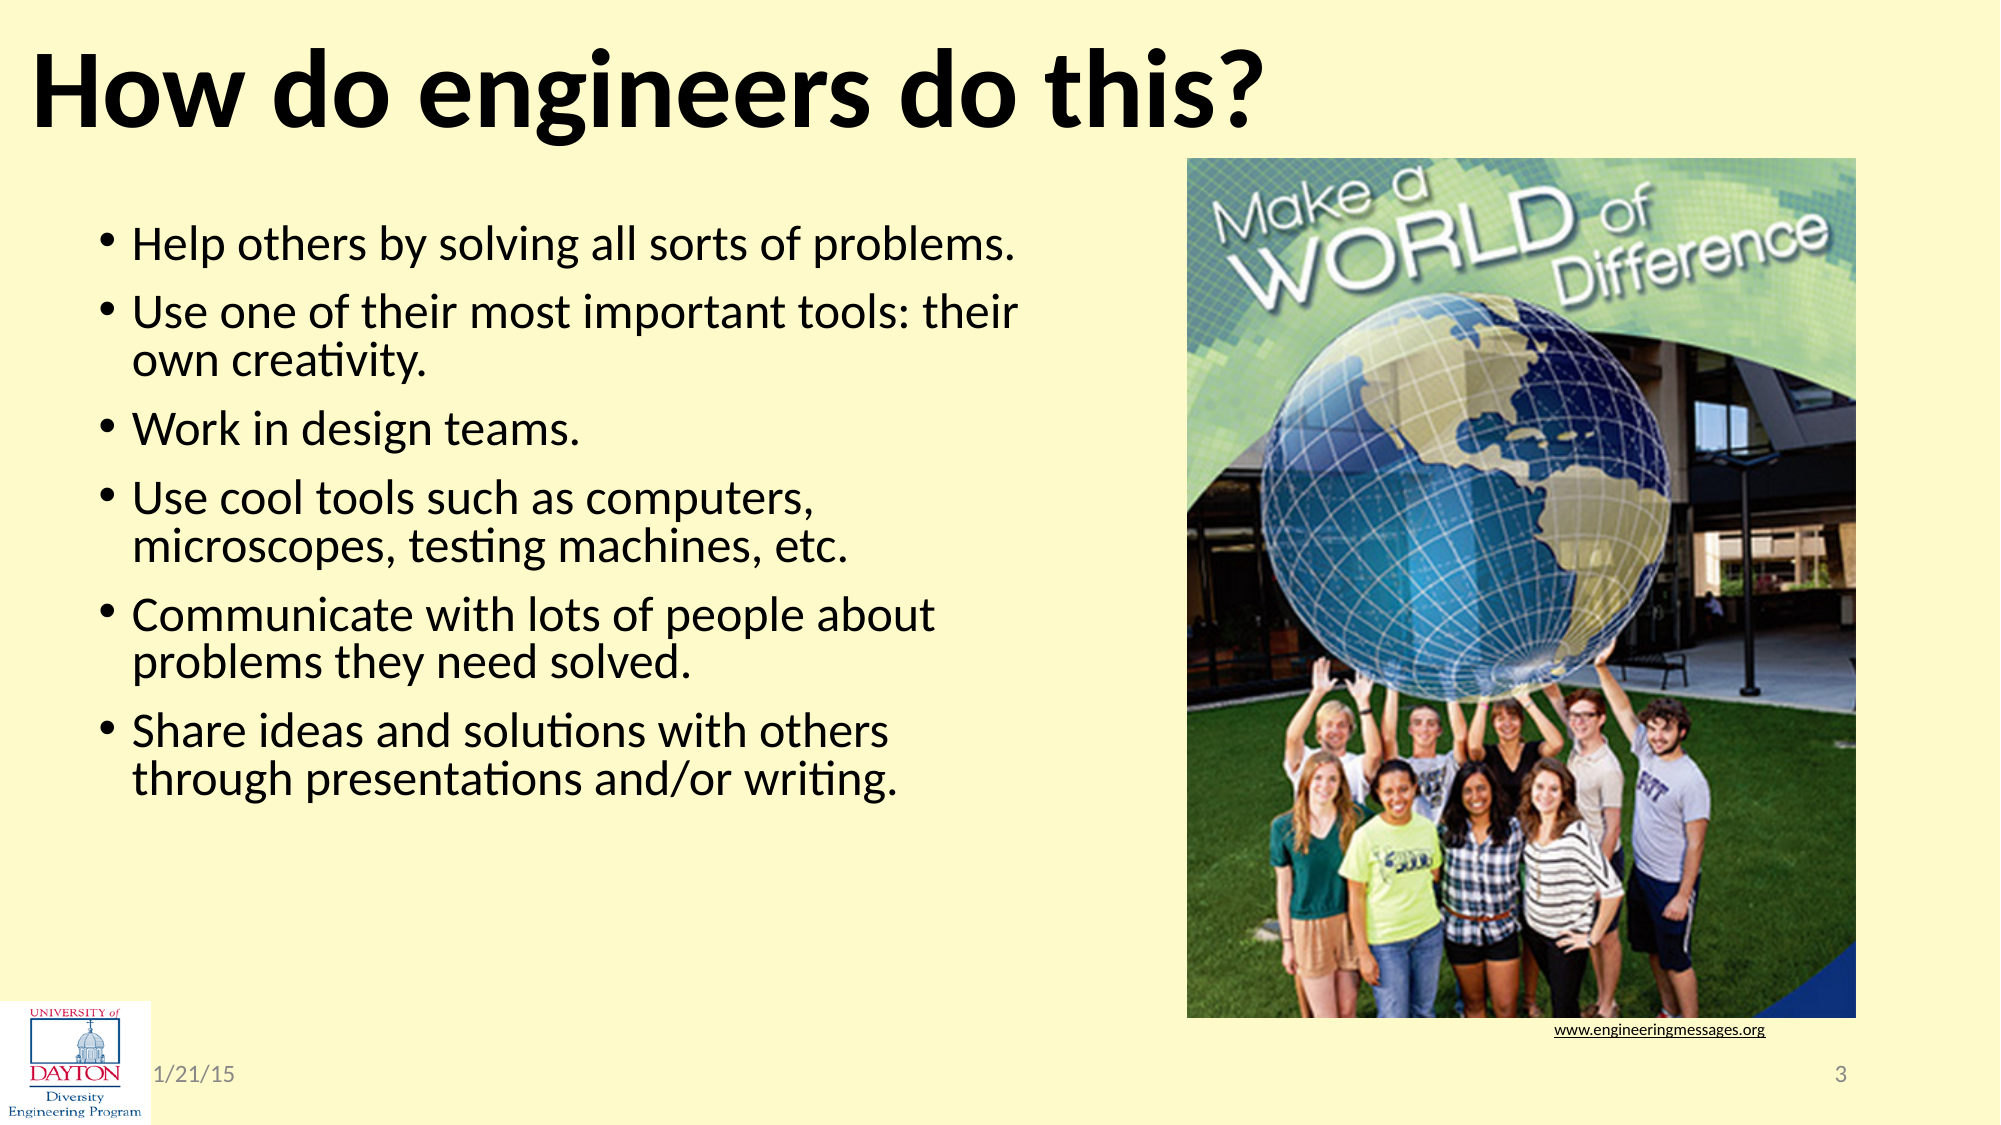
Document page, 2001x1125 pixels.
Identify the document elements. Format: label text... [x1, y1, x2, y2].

picture [0, 1001, 151, 1125]
title How do engineers do this? [16, 9, 1742, 174]
picture [1186, 158, 1856, 1018]
list Help others by solving all sorts of problems. Use one of their most important tools: their own creativity. Work in design teams. Use cool tools such as computers, microscopes, testing machines, etc. Communicate with lots of people about problems they need solved. Share ideas and solutions with others through presentations and/or writing. [79, 214, 1056, 997]
text_box www.engineeringmessages.org [1539, 1027, 1789, 1047]
